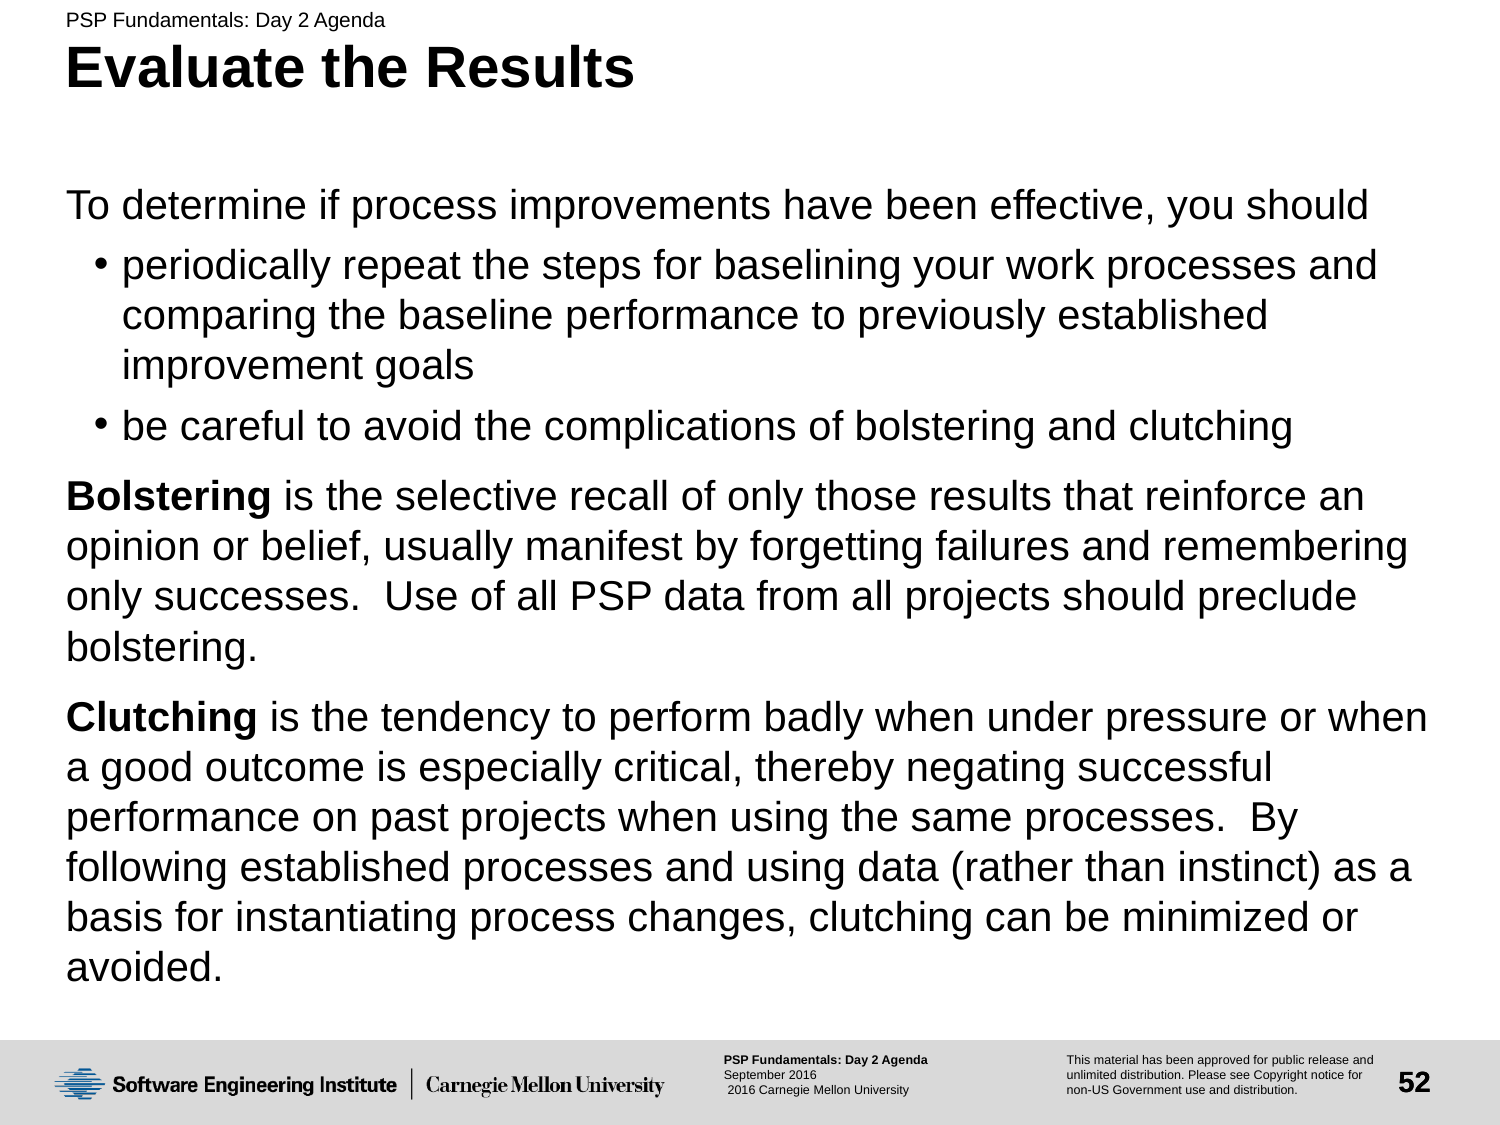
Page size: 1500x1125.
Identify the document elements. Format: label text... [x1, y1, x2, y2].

list To determine if process improvements have been effective, you should periodically repeat the steps for baselining your work processes and comparing the baseline performance to previously established improvement goals be careful to avoid the complications of bolstering and clutching Bolstering is the selective recall of only those results that reinforce an opinion or belief, usually manifest by forgetting failures and remembering only successes. Use of all PSP data from all projects should preclude bolstering. Clutching is the tendency to perform badly when under pressure or when a good outcome is especially critical, thereby negating successful performance on past projects when using the same processes. By following established processes and using data (rather than instinct) as a basis for instantiating process changes, clutching can be minimized or avoided. [65, 177, 1431, 1000]
title Evaluate the Results [65, 37, 1430, 148]
picture [46, 1061, 673, 1104]
